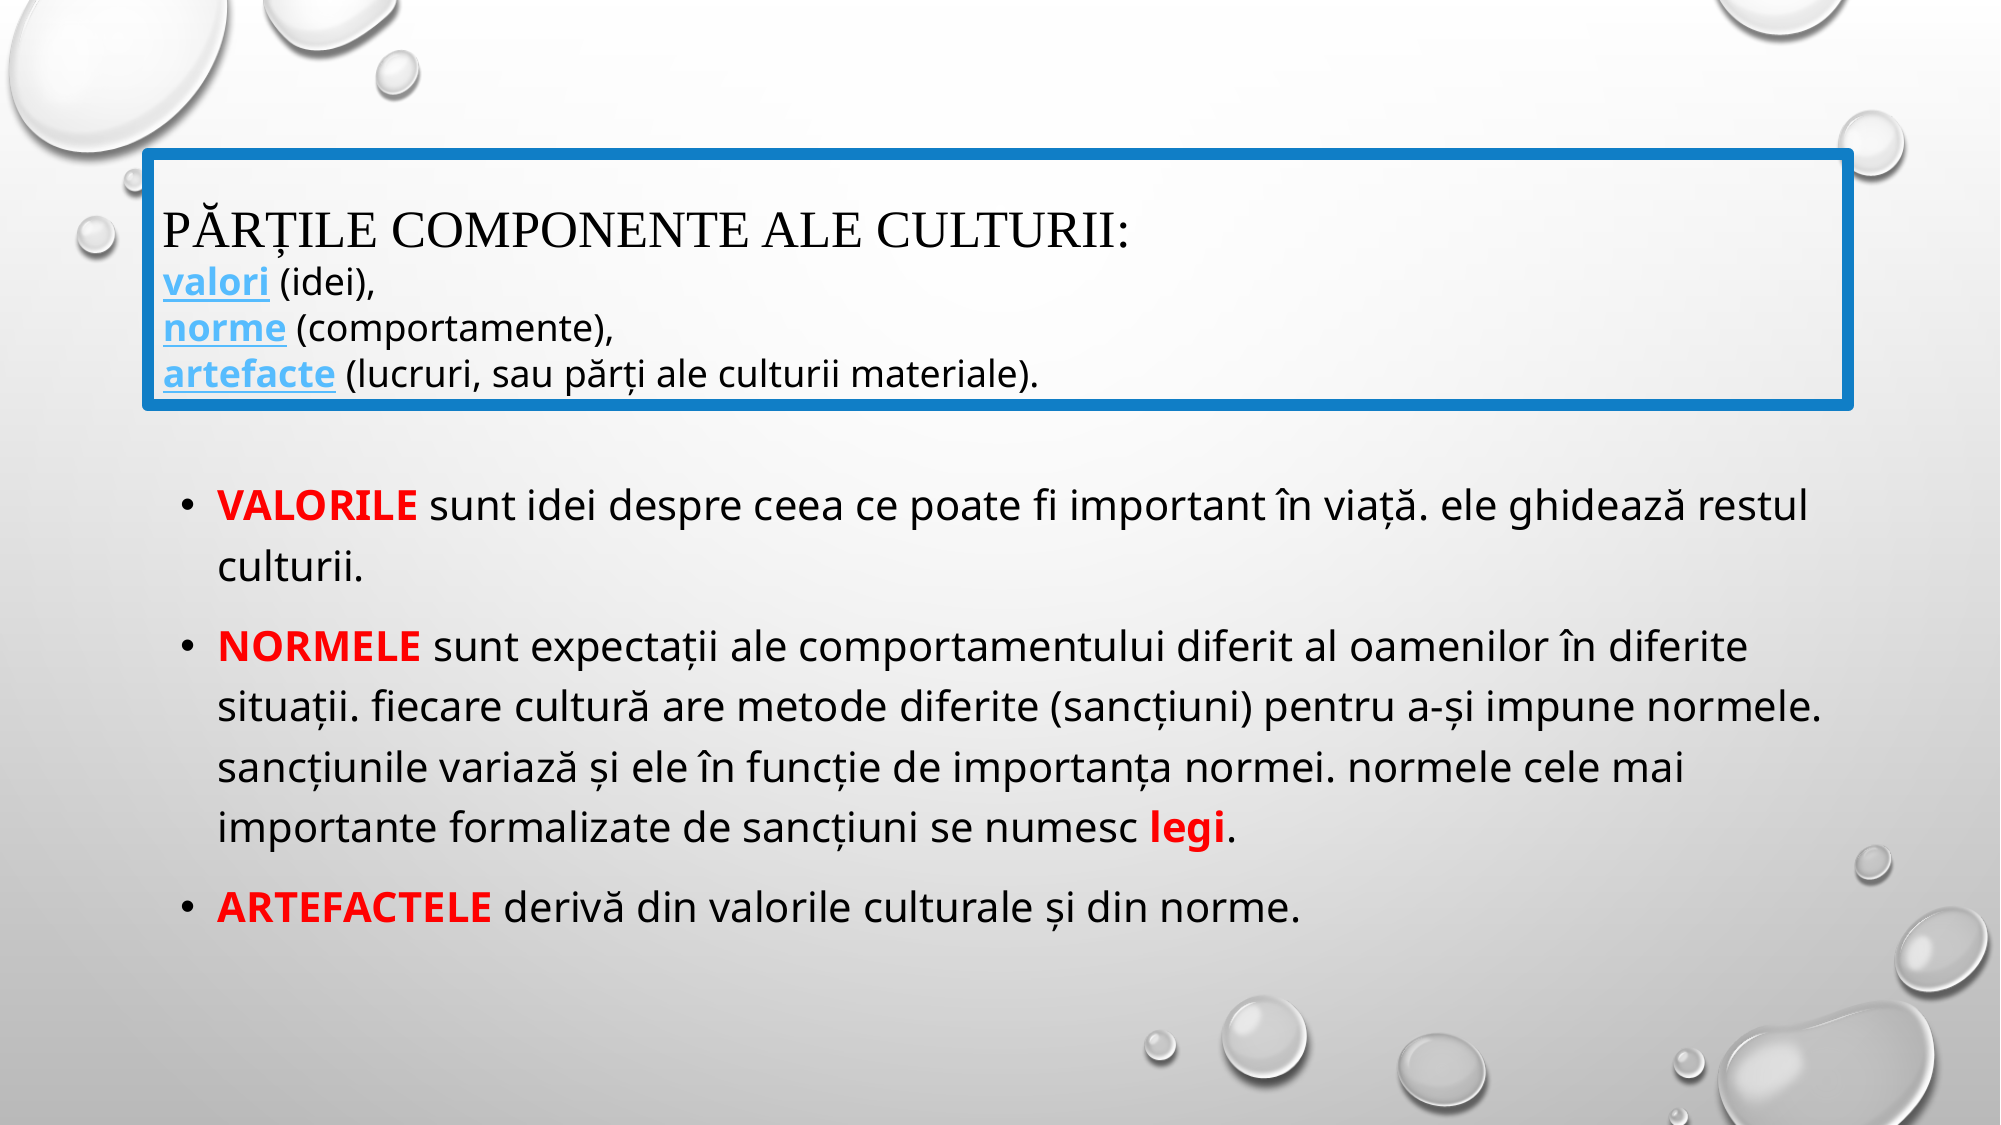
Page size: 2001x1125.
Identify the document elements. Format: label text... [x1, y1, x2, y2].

picture [0, 0, 2000, 1125]
title PĂRȚILE COMPONENTE ALE CULTURII: valori (idei), norme (comportamente), artefacte (lucruri, sau părți ale culturii materiale). [147, 153, 1849, 406]
list VALORILE sunt idei despre ceea ce poate fi important în viață. ele ghidează restul culturii. NORMELE sunt expectații ale comportamentului diferit al oamenilor în diferite situații. fiecare cultură are metode diferite (sancțiuni) pentru a-și impune normele. sancțiunile variază și ele în funcție de importanța normei. normele cele mai importante formalizate de sancțiuni se numesc legi. ARTEFACTELE derivă din valorile culturale și din norme. [165, 461, 1866, 992]
